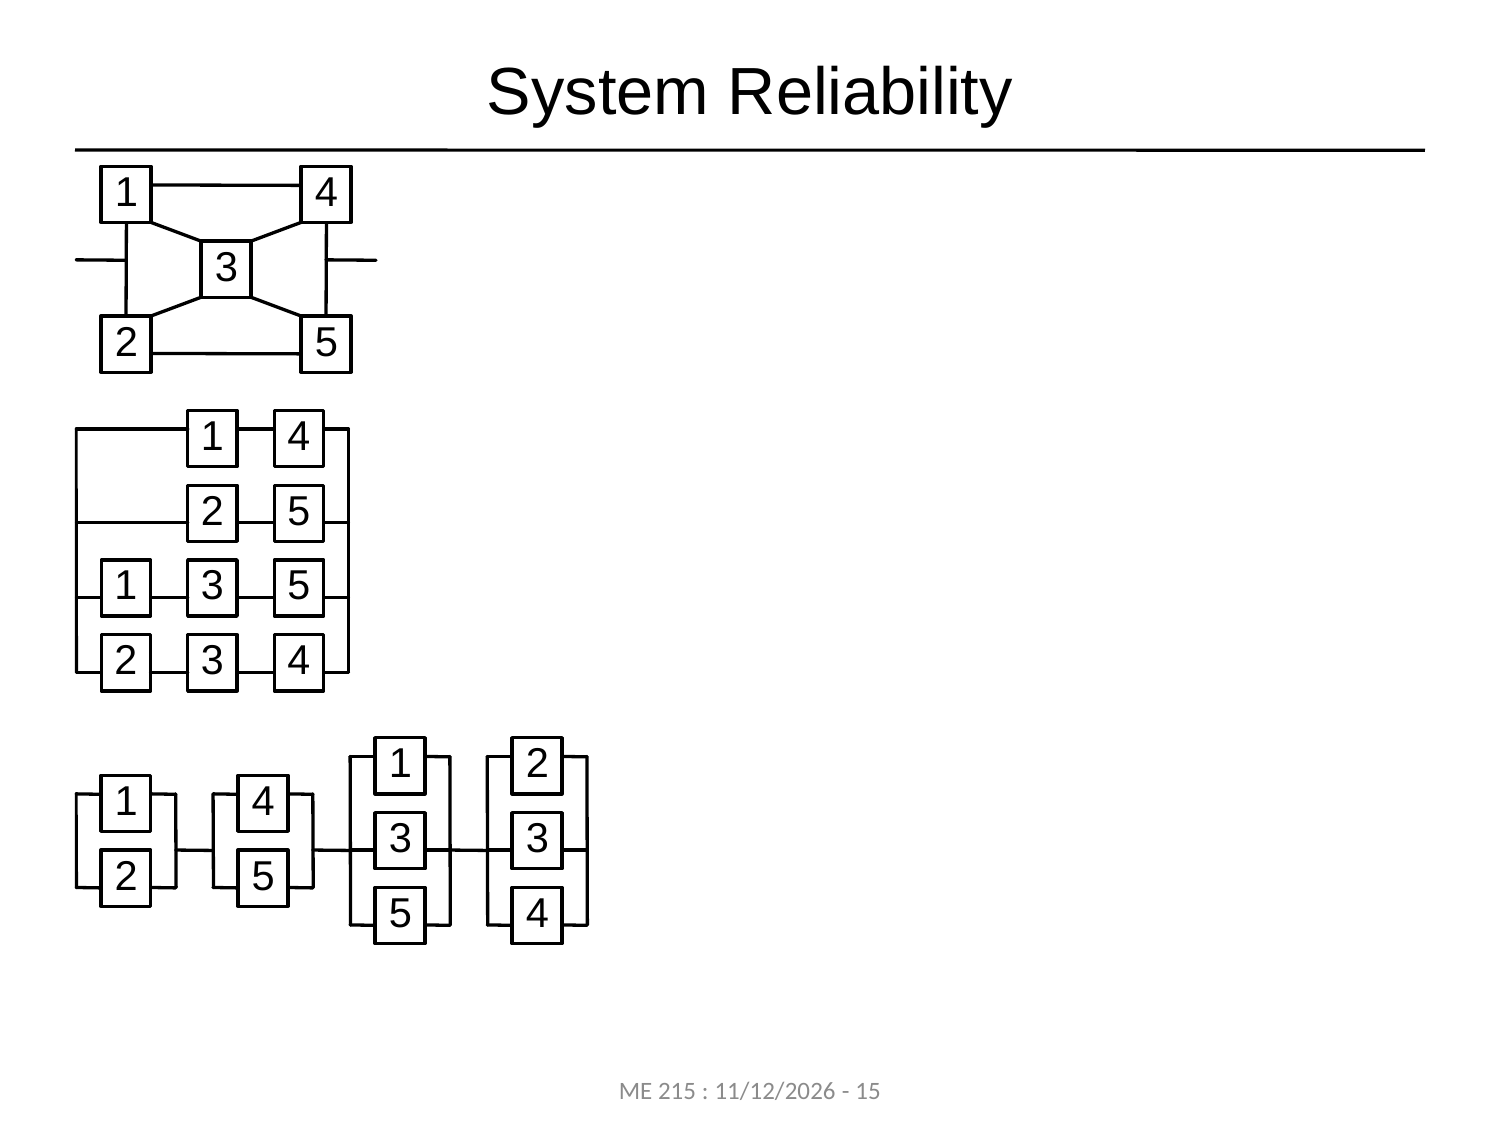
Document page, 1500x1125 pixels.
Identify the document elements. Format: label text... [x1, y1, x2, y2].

picture [74, 164, 379, 375]
picture [74, 736, 591, 947]
list System Reliability [75, 37, 1425, 138]
footer ME 215 : 11/11/2021 - 15 [549, 1063, 950, 1116]
picture [74, 408, 354, 694]
